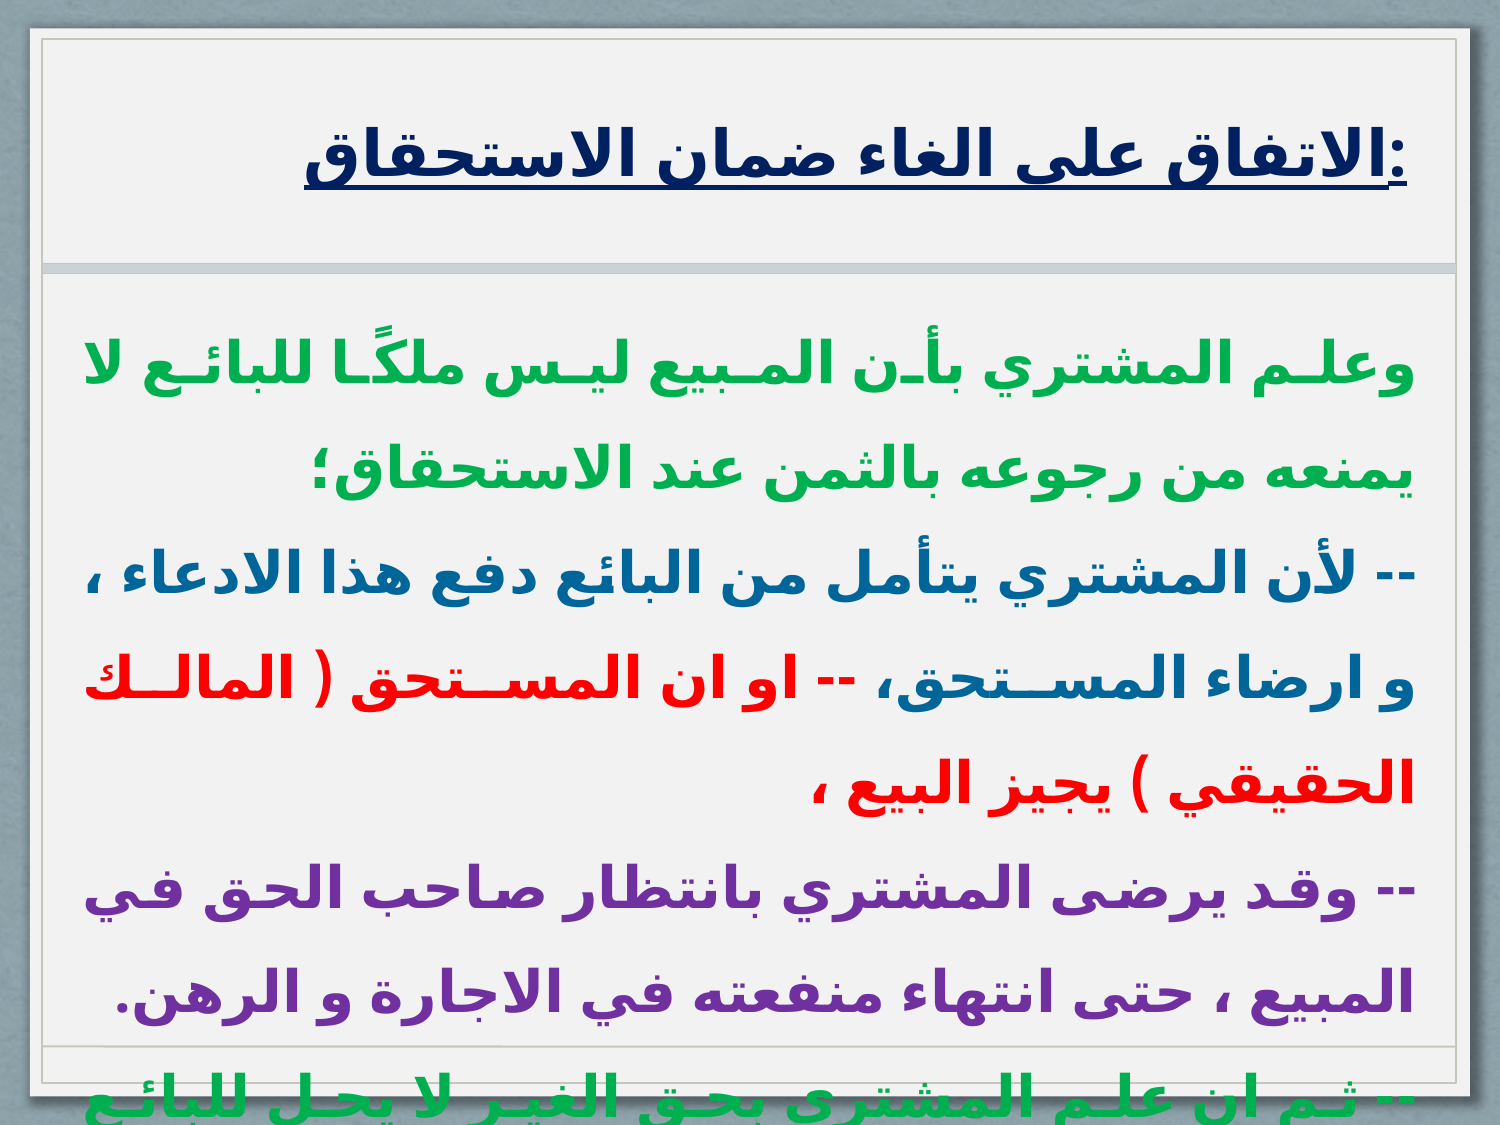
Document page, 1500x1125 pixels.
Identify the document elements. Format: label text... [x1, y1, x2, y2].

text_box وعلم المشتري بأن المبيع ليس ملكًا للبائع لا يمنعه من رجوعه بالثمن عند الاستحقاق؛ -- لأن المشتري يتأمل من البائع دفع هذا الادعاء ، و ارضاء المستحق، -- او ان المستحق ( المالك الحقيقي ) يجيز البيع ، -- وقد يرضى المشتري بانتظار صاحب الحق في المبيع ، حتى انتهاء منفعته في الاجارة و الرهن. -- ثم ان علم المشتري بحق الغير لا يحل للبائع الثمن بلا مقابل. [67, 282, 1433, 1125]
title الاتفاق على الغاء ضمان الاستحقاق: [216, 40, 1422, 261]
